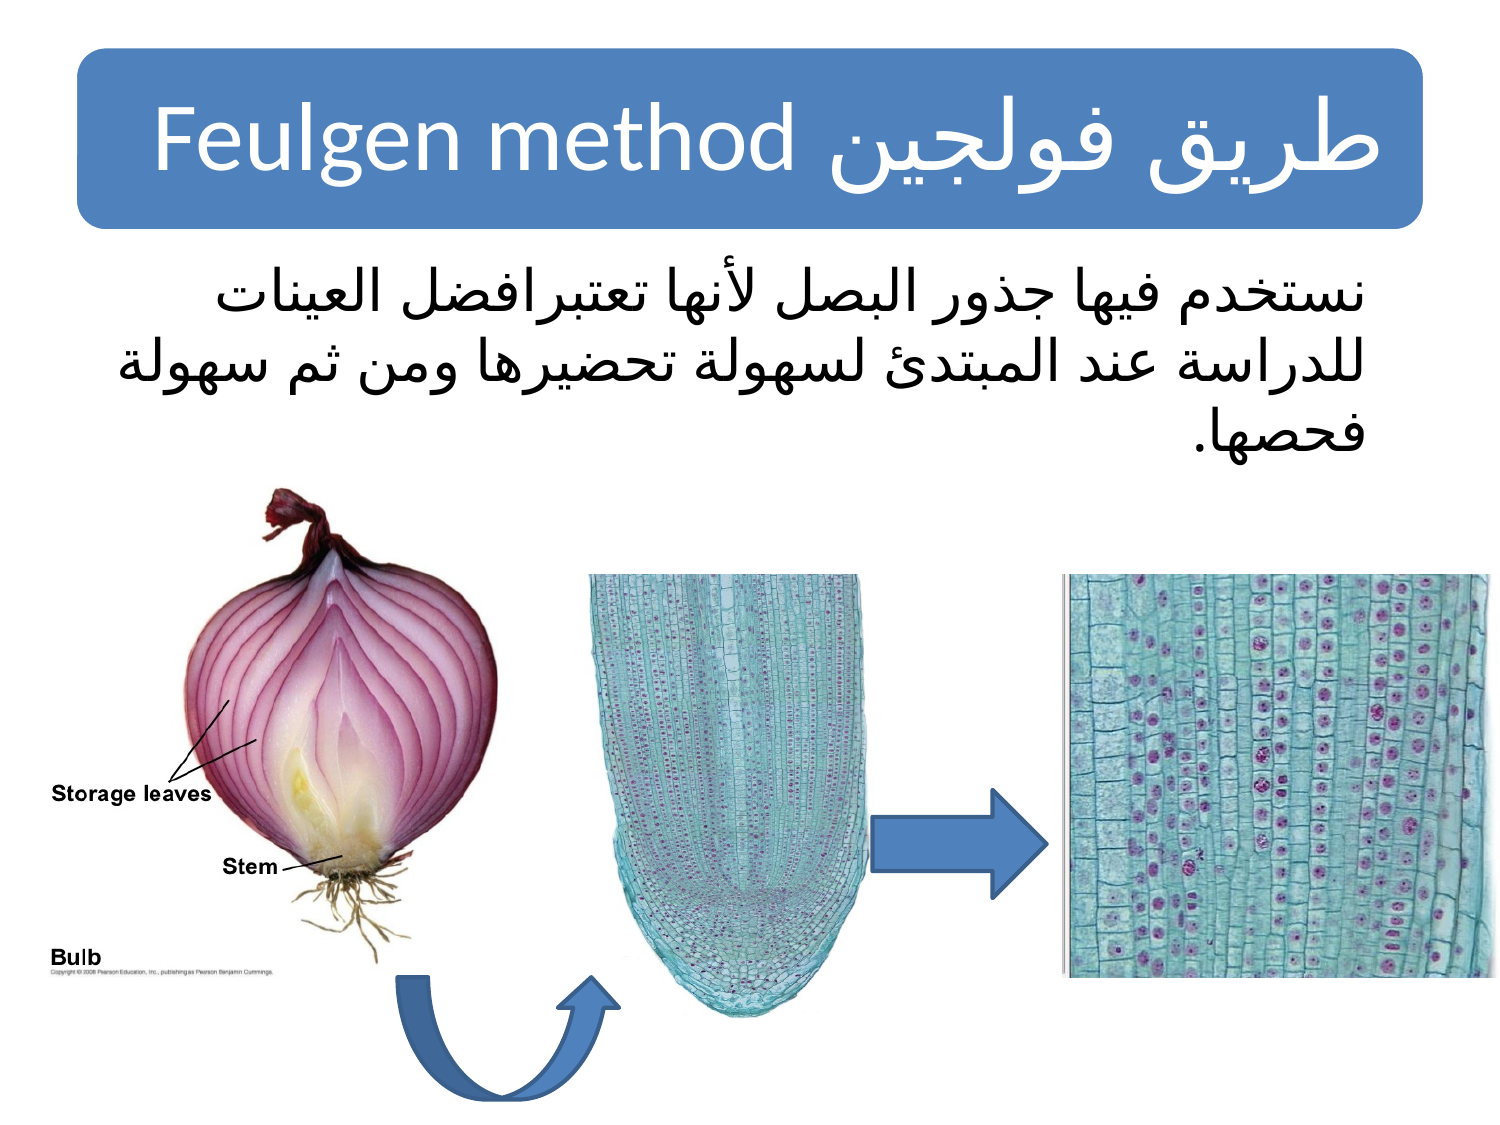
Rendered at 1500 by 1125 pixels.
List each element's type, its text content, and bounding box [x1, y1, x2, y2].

text_box [396, 985, 601, 1102]
picture [584, 573, 881, 1021]
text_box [74, 44, 1426, 233]
picture [41, 471, 507, 988]
picture [1062, 573, 1500, 978]
text_box [884, 787, 1049, 901]
text_box نستخدم فيها جذور البصل لأنها تعتبرافضل العينات للدراسة عند المبتدئ لسهولة تحضيرها ومن ثم سهولة فحصها. [76, 246, 1383, 471]
